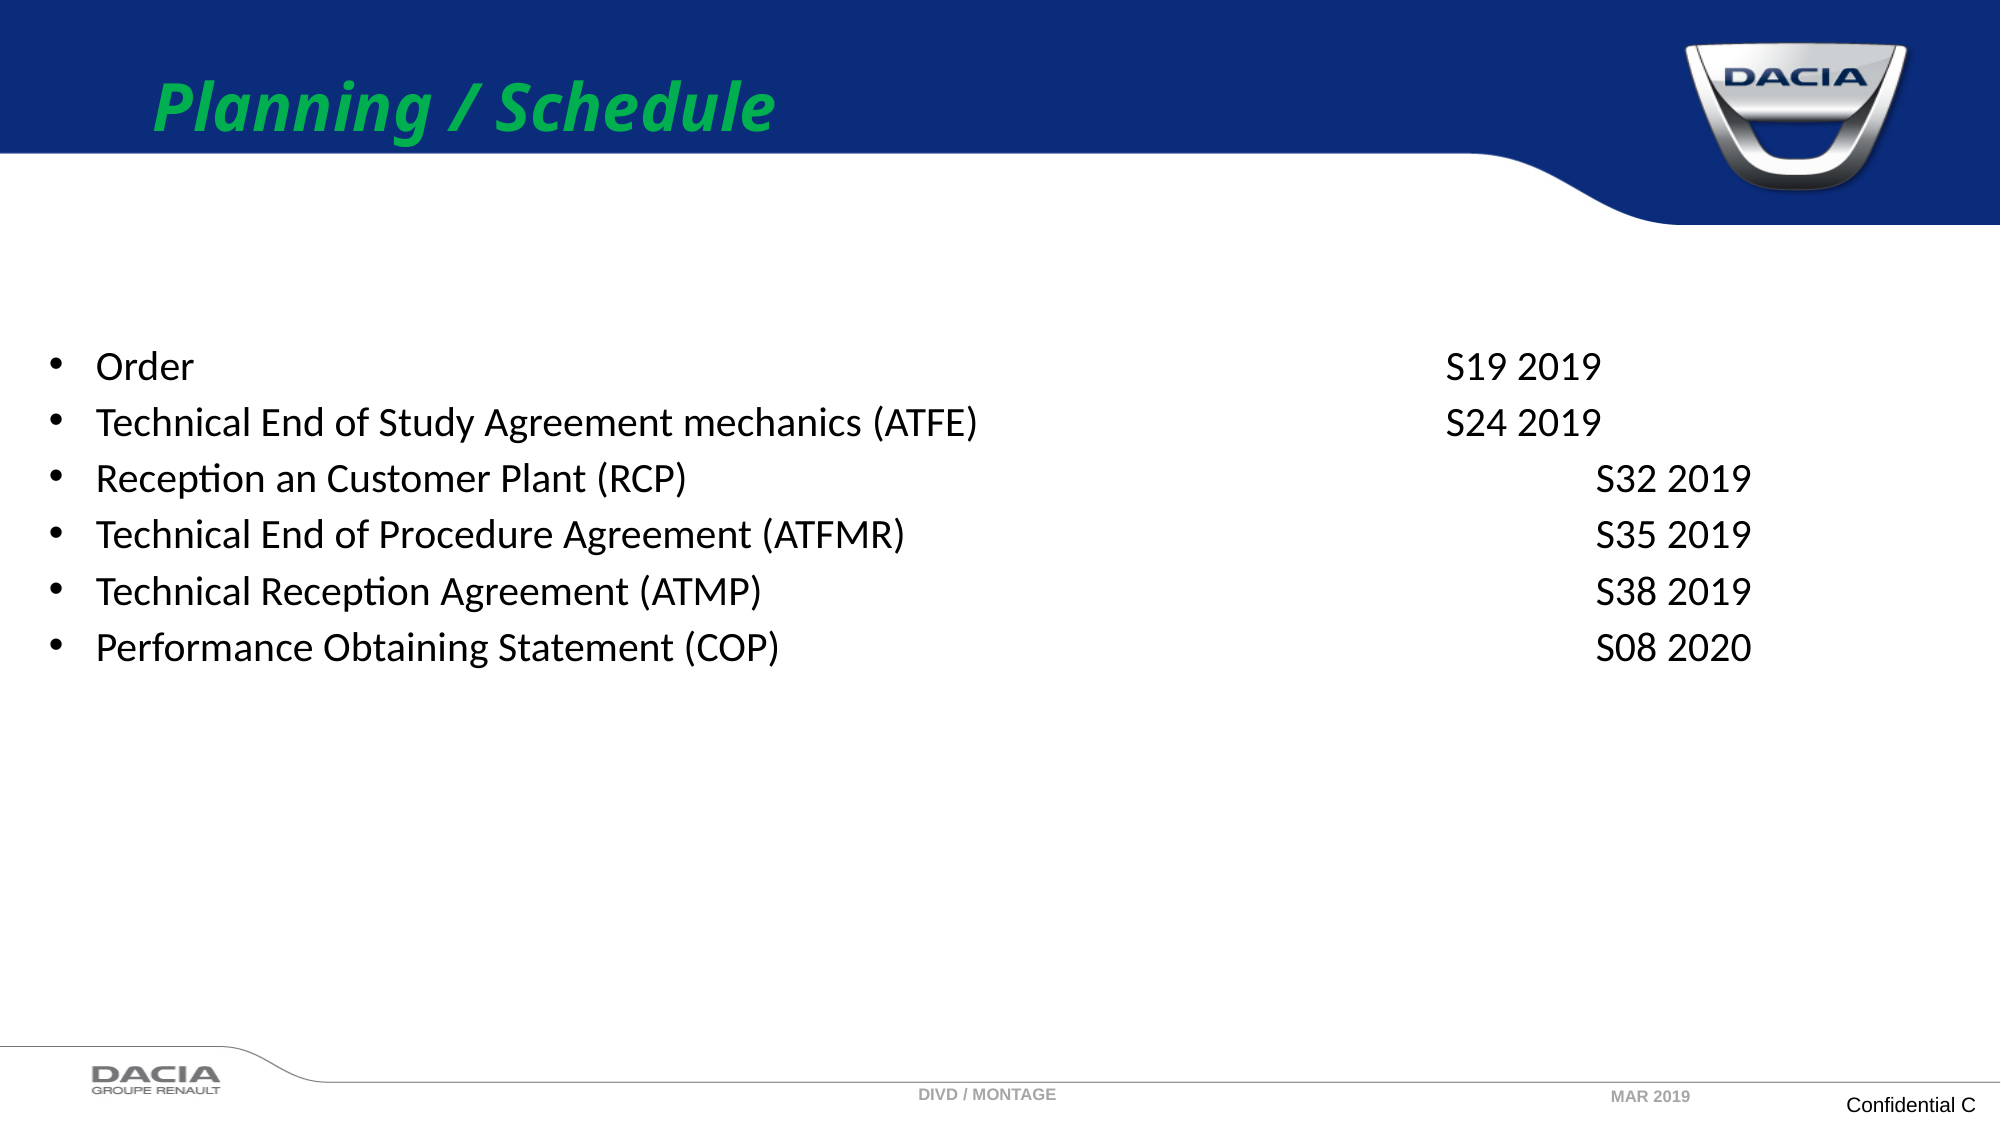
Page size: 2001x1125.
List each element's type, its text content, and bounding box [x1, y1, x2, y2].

text_box Order S19 2019 Technical End of Study Agreement mechanics (ATFE) S24 2019 Reception an Customer Plant (RCP) S32 2019 Technical End of Procedure Agreement (ATFMR) S35 2019 Technical Reception Agreement (ATMP) S38 2019 Performance Obtaining Statement (COP) S08 2020 [34, 330, 1966, 677]
picture [0, 1046, 2001, 1125]
picture [0, 0, 2000, 225]
title Planning / Schedule [137, 59, 1863, 161]
